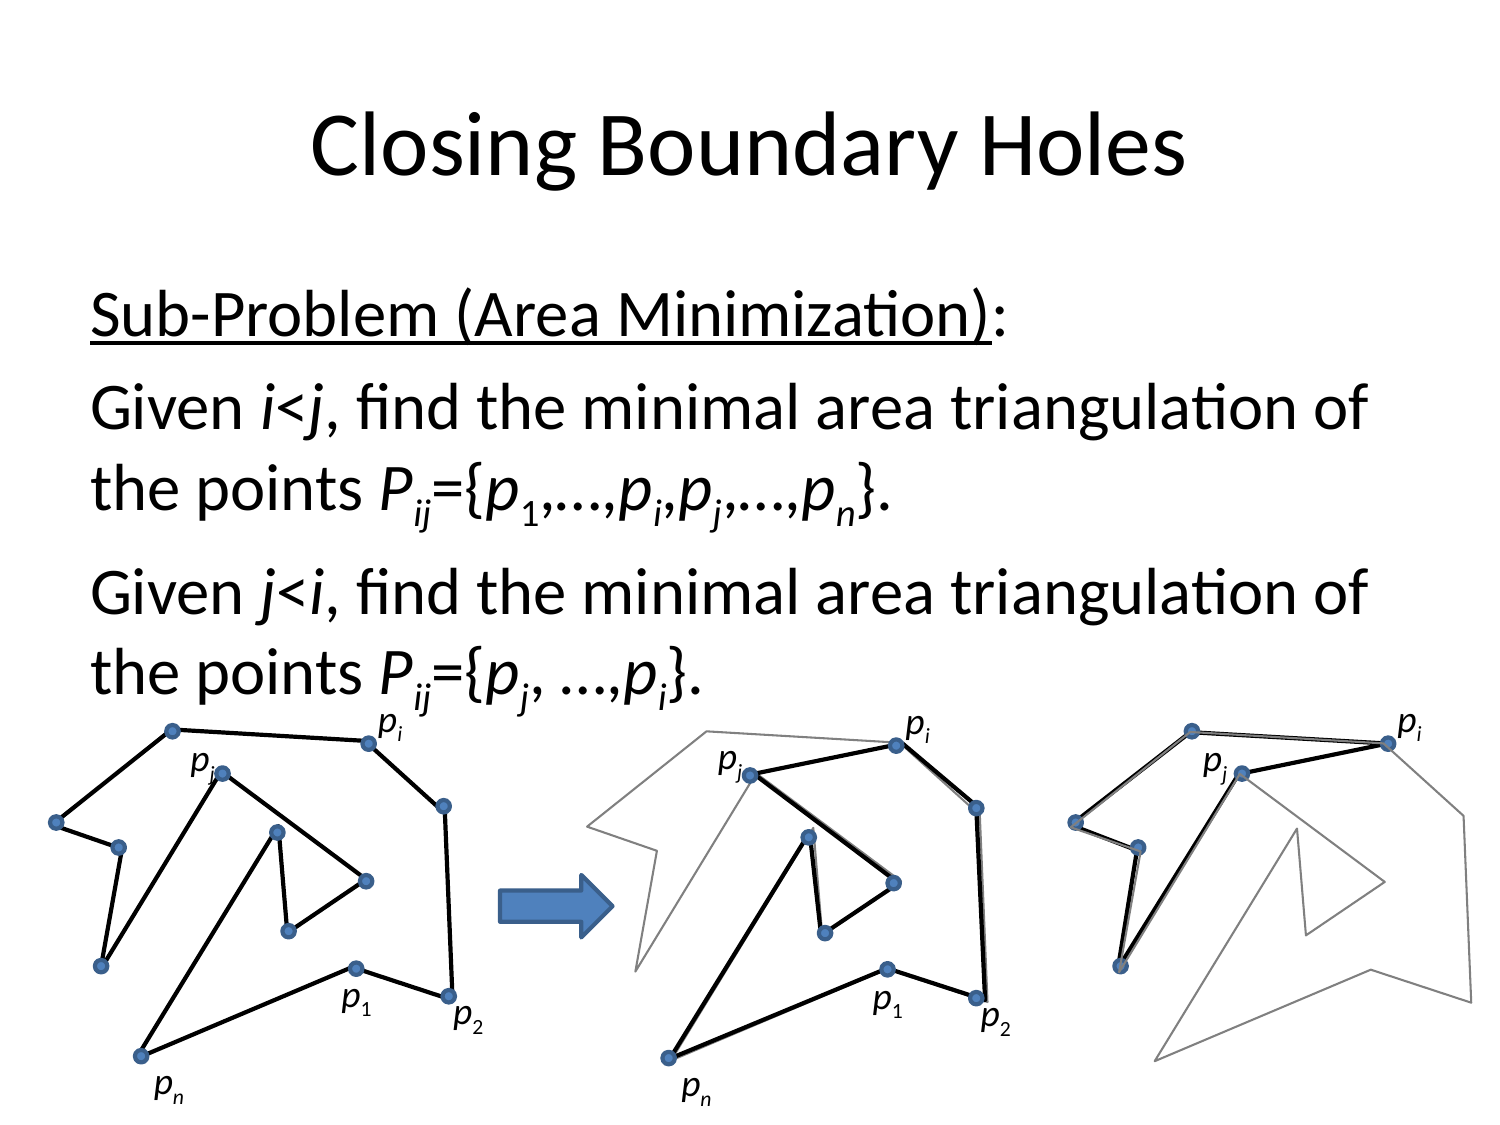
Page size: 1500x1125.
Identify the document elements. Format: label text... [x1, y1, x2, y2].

text_box p2 [965, 981, 1026, 1048]
text_box pi [1382, 687, 1437, 754]
text_box pn [666, 1051, 727, 1118]
text_box [140, 730, 454, 1049]
text_box [1117, 855, 1137, 958]
text_box [1130, 851, 1138, 856]
text_box [1068, 729, 1474, 1064]
text_box [47, 814, 65, 831]
text_box [1112, 958, 1119, 974]
text_box [110, 839, 127, 856]
text_box [1067, 814, 1081, 826]
text_box pn [138, 1049, 200, 1116]
text_box pi [890, 689, 945, 756]
text_box pj [1232, 778, 1243, 793]
text_box [269, 824, 286, 841]
text_box [800, 829, 818, 846]
text_box [1183, 722, 1199, 733]
list Sub-Problem (Area Minimization): Given i<j, find the minimal area triangulation of the points Pij={p1,…,pi,pj,…,pn}. Given j<i, find the minimal area triangulation of the points Pij={pj, …,pi}. [75, 262, 1425, 1005]
text_box [164, 722, 179, 740]
text_box pj [703, 724, 758, 791]
text_box [672, 1005, 805, 1051]
text_box [132, 1047, 146, 1064]
text_box pj [175, 726, 230, 793]
text_box [497, 873, 615, 940]
text_box p2 [438, 979, 499, 1046]
text_box [435, 797, 452, 815]
text_box [1119, 962, 1129, 975]
text_box [92, 957, 110, 975]
text_box pj [1188, 726, 1243, 732]
text_box pi [363, 687, 418, 754]
text_box [660, 1049, 673, 1066]
text_box [816, 924, 834, 942]
title Closing Boundary Holes [75, 45, 1425, 233]
text_box [280, 922, 297, 940]
text_box p1 [326, 962, 387, 1029]
text_box p1 [857, 964, 918, 1031]
text_box [60, 732, 211, 961]
text_box [968, 799, 985, 817]
text_box [357, 872, 375, 890]
text_box [885, 874, 902, 892]
